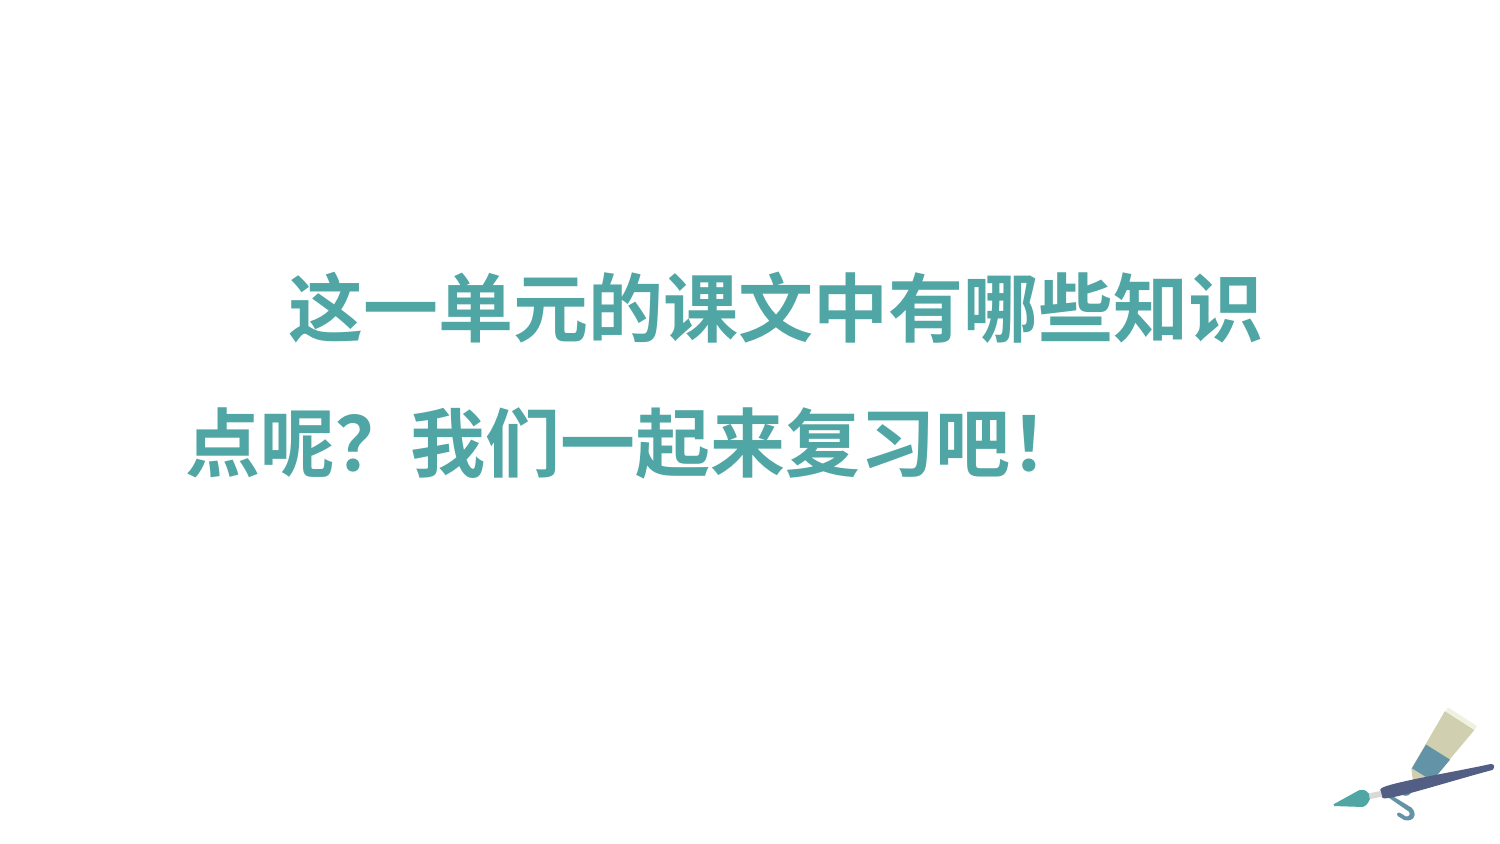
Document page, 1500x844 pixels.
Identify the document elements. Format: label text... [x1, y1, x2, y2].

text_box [1358, 708, 1481, 844]
text_box 这一单元的课文中有哪些知识点呢？我们一起来复习吧！ [171, 209, 1329, 494]
